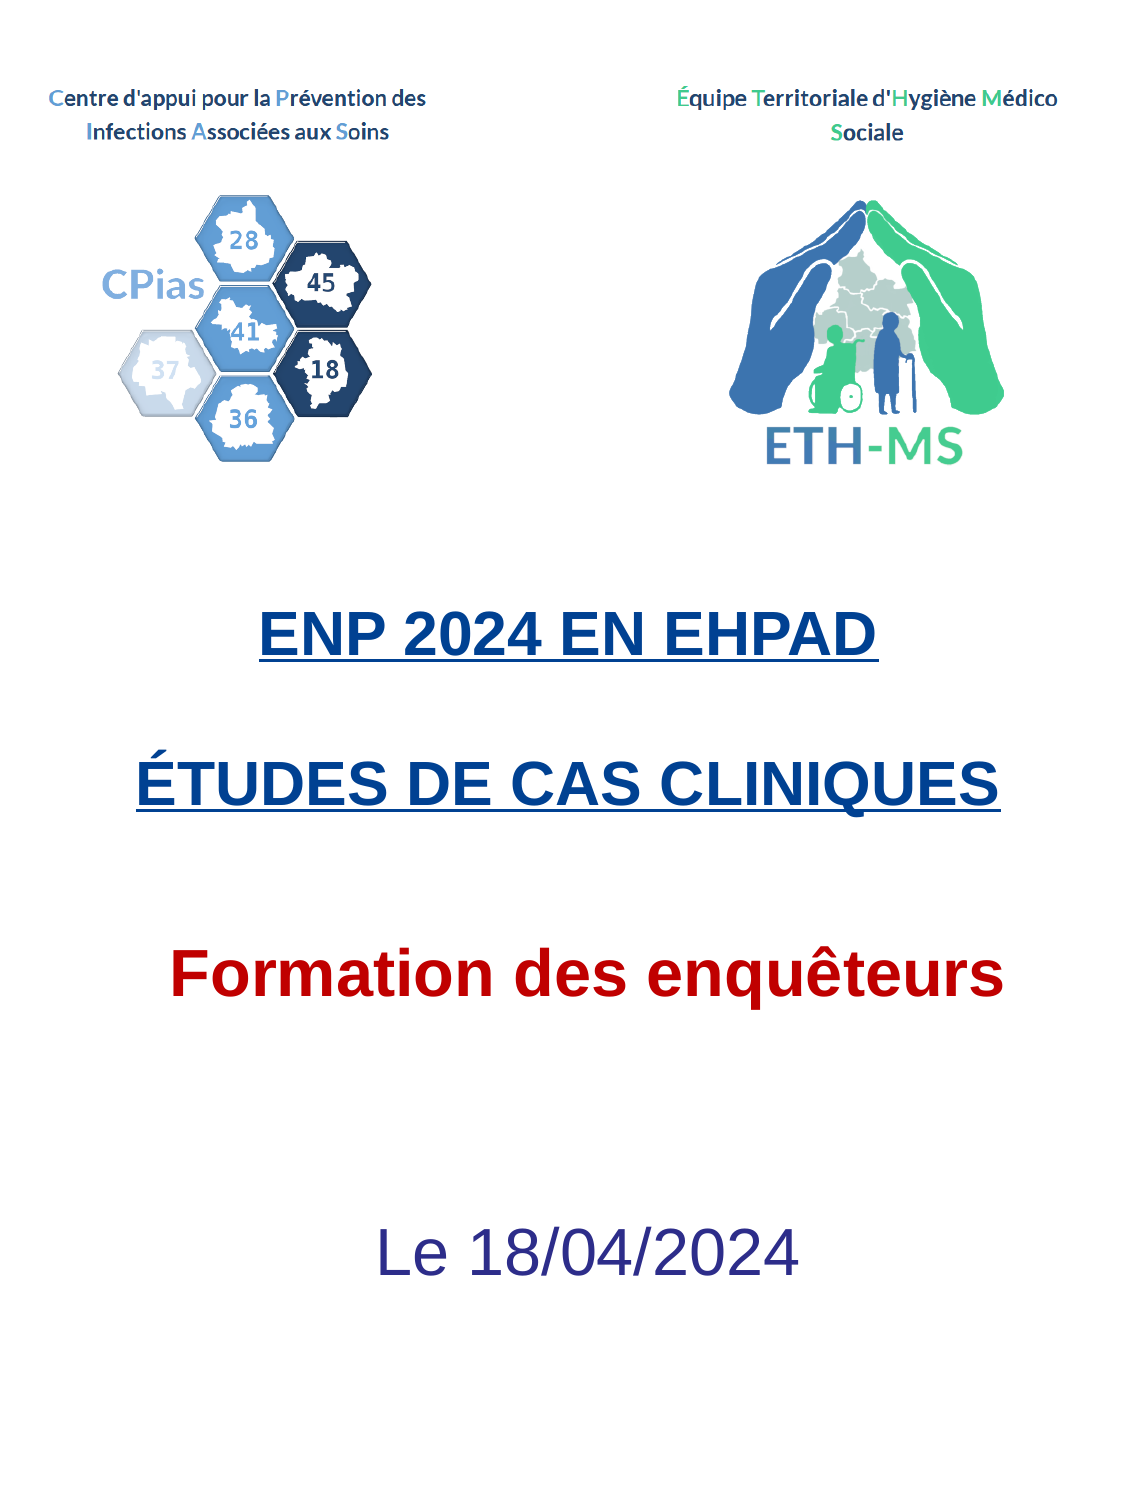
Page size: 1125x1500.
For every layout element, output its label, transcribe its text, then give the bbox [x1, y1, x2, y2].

picture [633, 70, 1100, 479]
subtitle Formation des enquêteurs Le 18/04/2024 [137, 921, 1039, 1306]
picture [29, 74, 469, 479]
title ENP 2024 en EHPAD études de cas cliniques [90, 581, 1047, 904]
